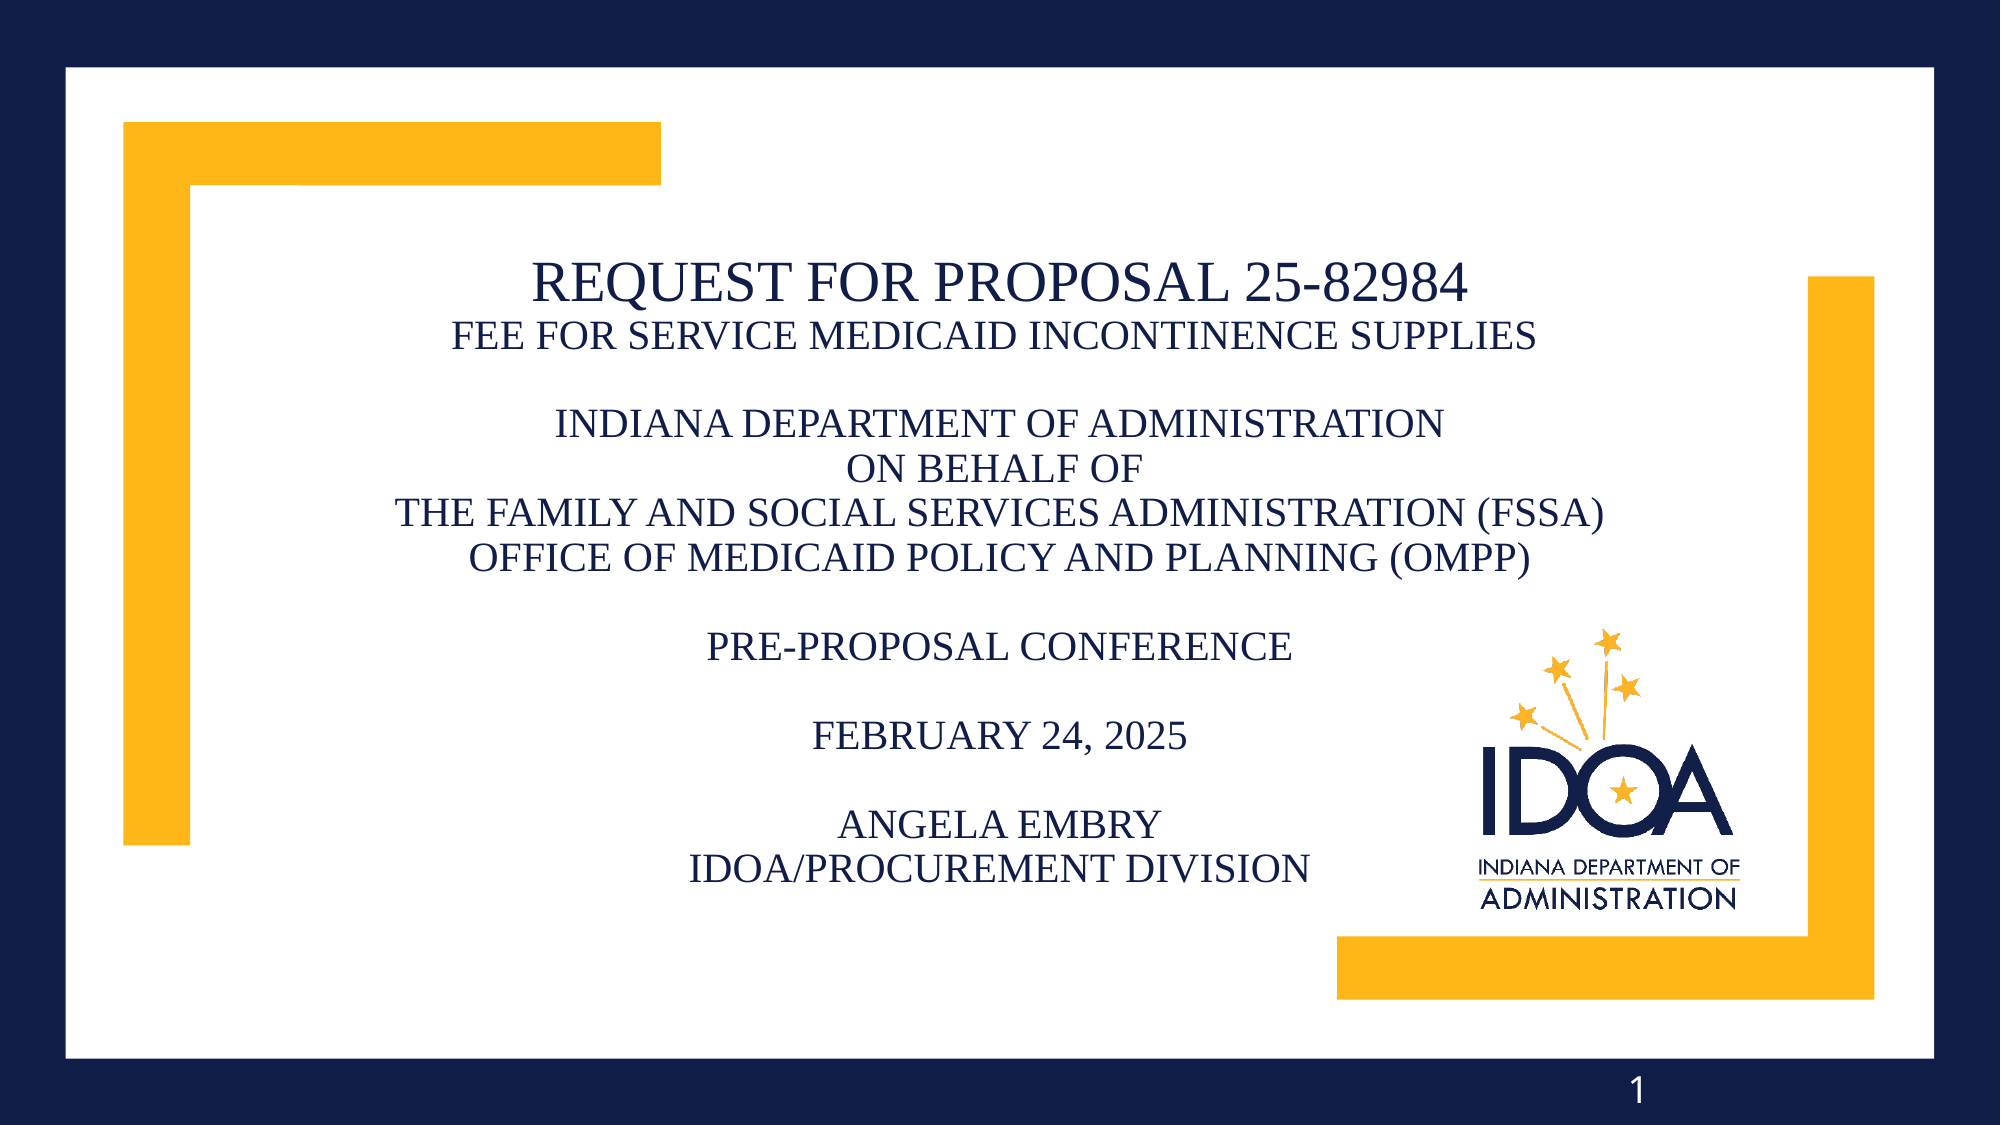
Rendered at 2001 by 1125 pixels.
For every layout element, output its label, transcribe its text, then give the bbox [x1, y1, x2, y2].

title REQUEST FOR PROPOSAL ​​​25-82984 FEE FOR SERVICE MEDICAID INCONTINENCE SUPPLIES INDIANA DEPARTMENT OF ADMINISTRATION ON BEHALF OF THE FAMILY AND SOCIAL SERVICES ADMINISTRATION (FSSA) OFFICE OF MEDICAID POLICY AND PLANNING (OMPP) PRE-PROPOSAL CONFERENCE FEBRUARY 24, 2025 ANGELA EMBRY IDOA/PROCUREMENT DIVISION [314, 228, 1686, 900]
slide_number 1 [1612, 1058, 1875, 1125]
picture [1412, 599, 1800, 987]
